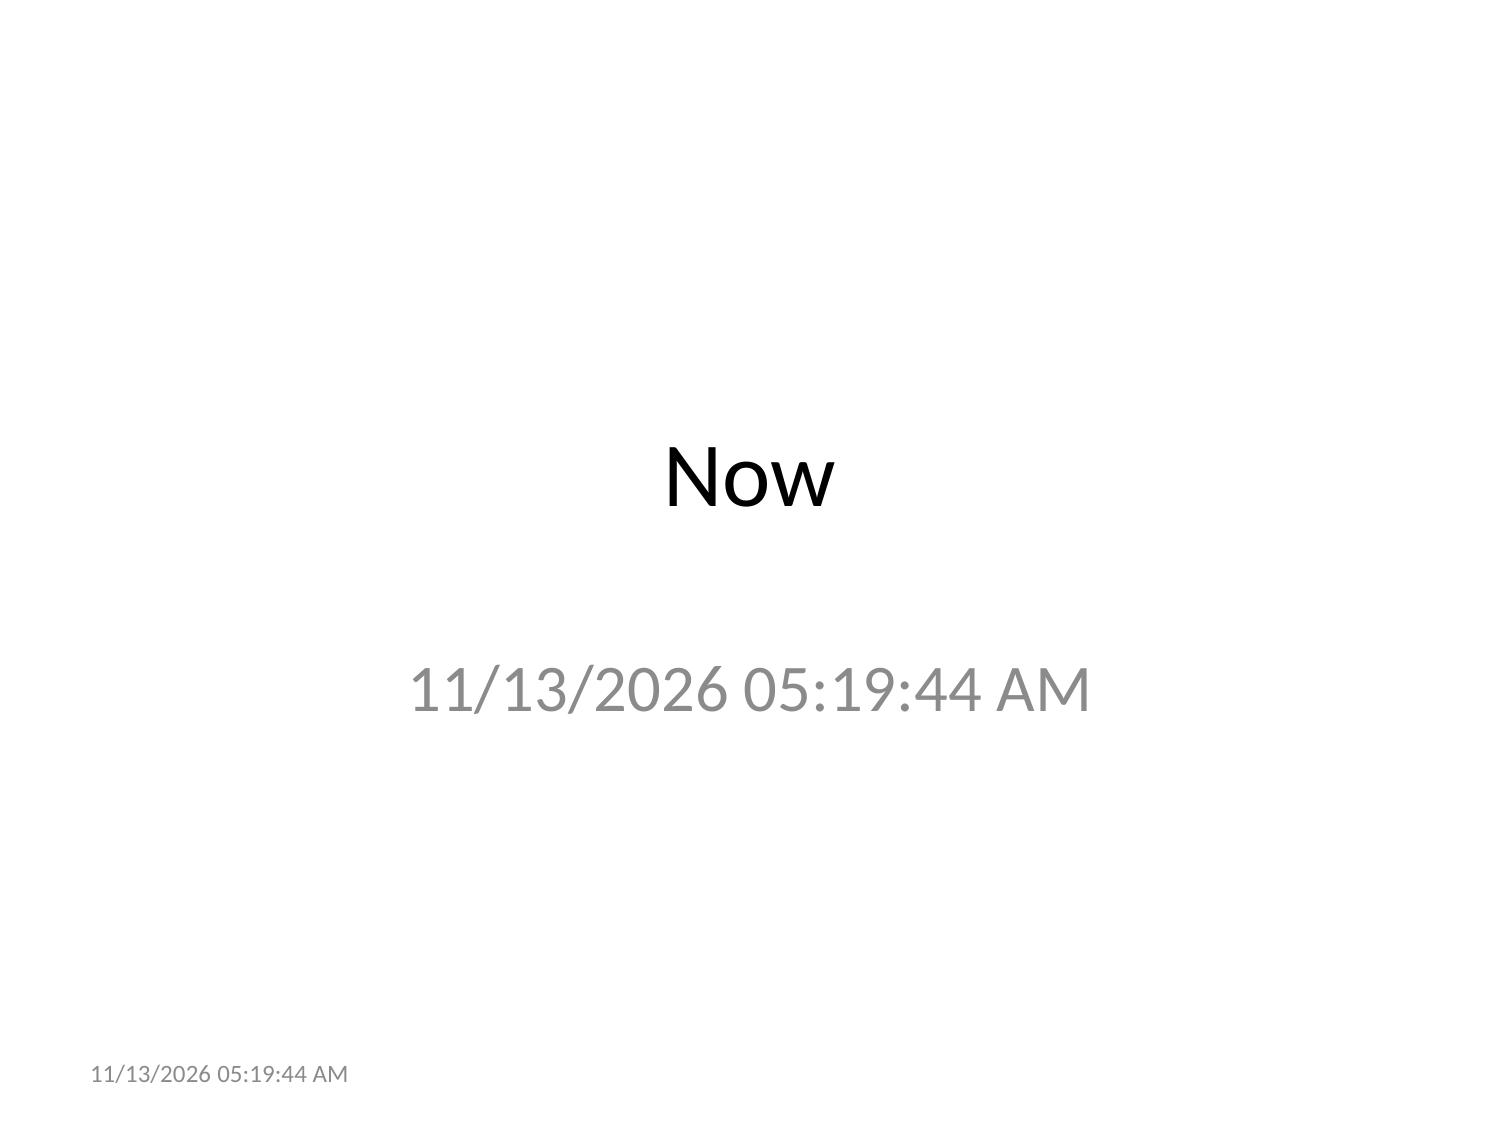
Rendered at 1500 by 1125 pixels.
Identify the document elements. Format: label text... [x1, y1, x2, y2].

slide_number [75, 1042, 425, 1103]
title Now [112, 349, 1388, 591]
subtitle 2011-12-19 10:20:04 AM [225, 637, 1275, 925]
